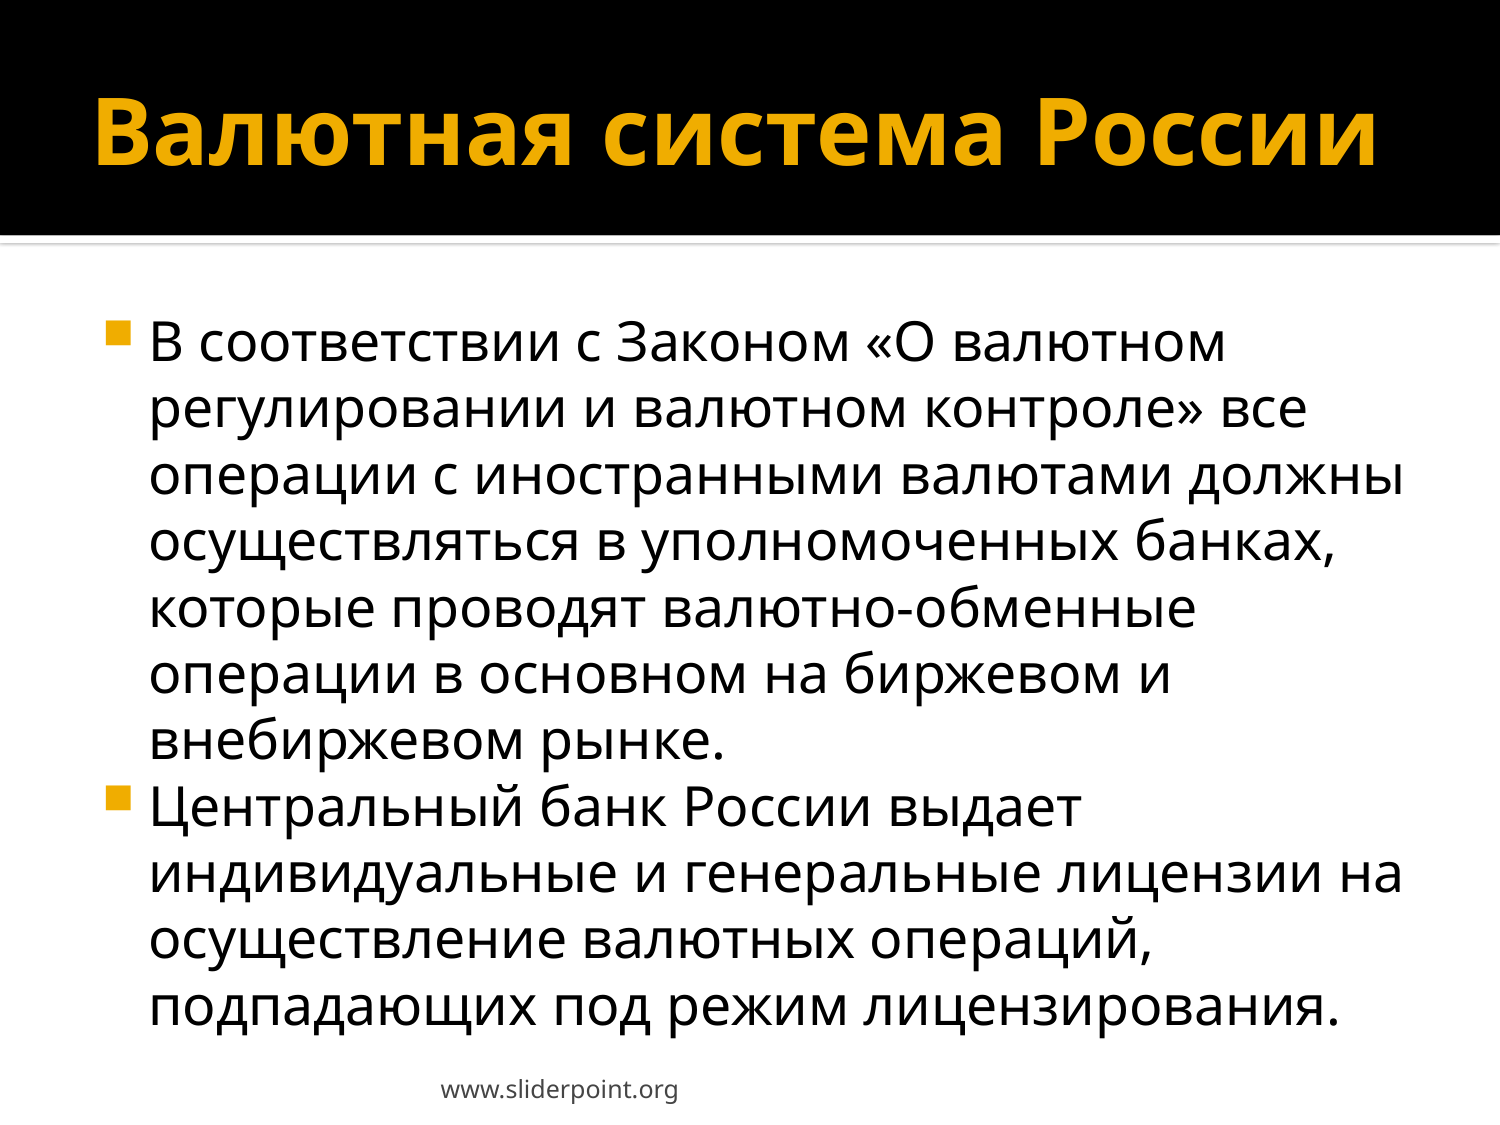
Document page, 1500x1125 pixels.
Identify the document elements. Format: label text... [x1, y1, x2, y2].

title Валютная система России [75, 25, 1425, 231]
footer www.sliderpoint.org [433, 1062, 1337, 1108]
list В соответствии с Законом «О валютном регулировании и валютном контроле» все операции с иностранными валютами должны осуществляться в уполномоченных банках, которые проводят валютно-обменные операции в основном на биржевом и внебиржевом рынке. Центральный банк России выдает индивидуальные и генеральные лицензии на осуществление валютных операций, подпадающих под режим лицензирования. [75, 291, 1425, 1050]
